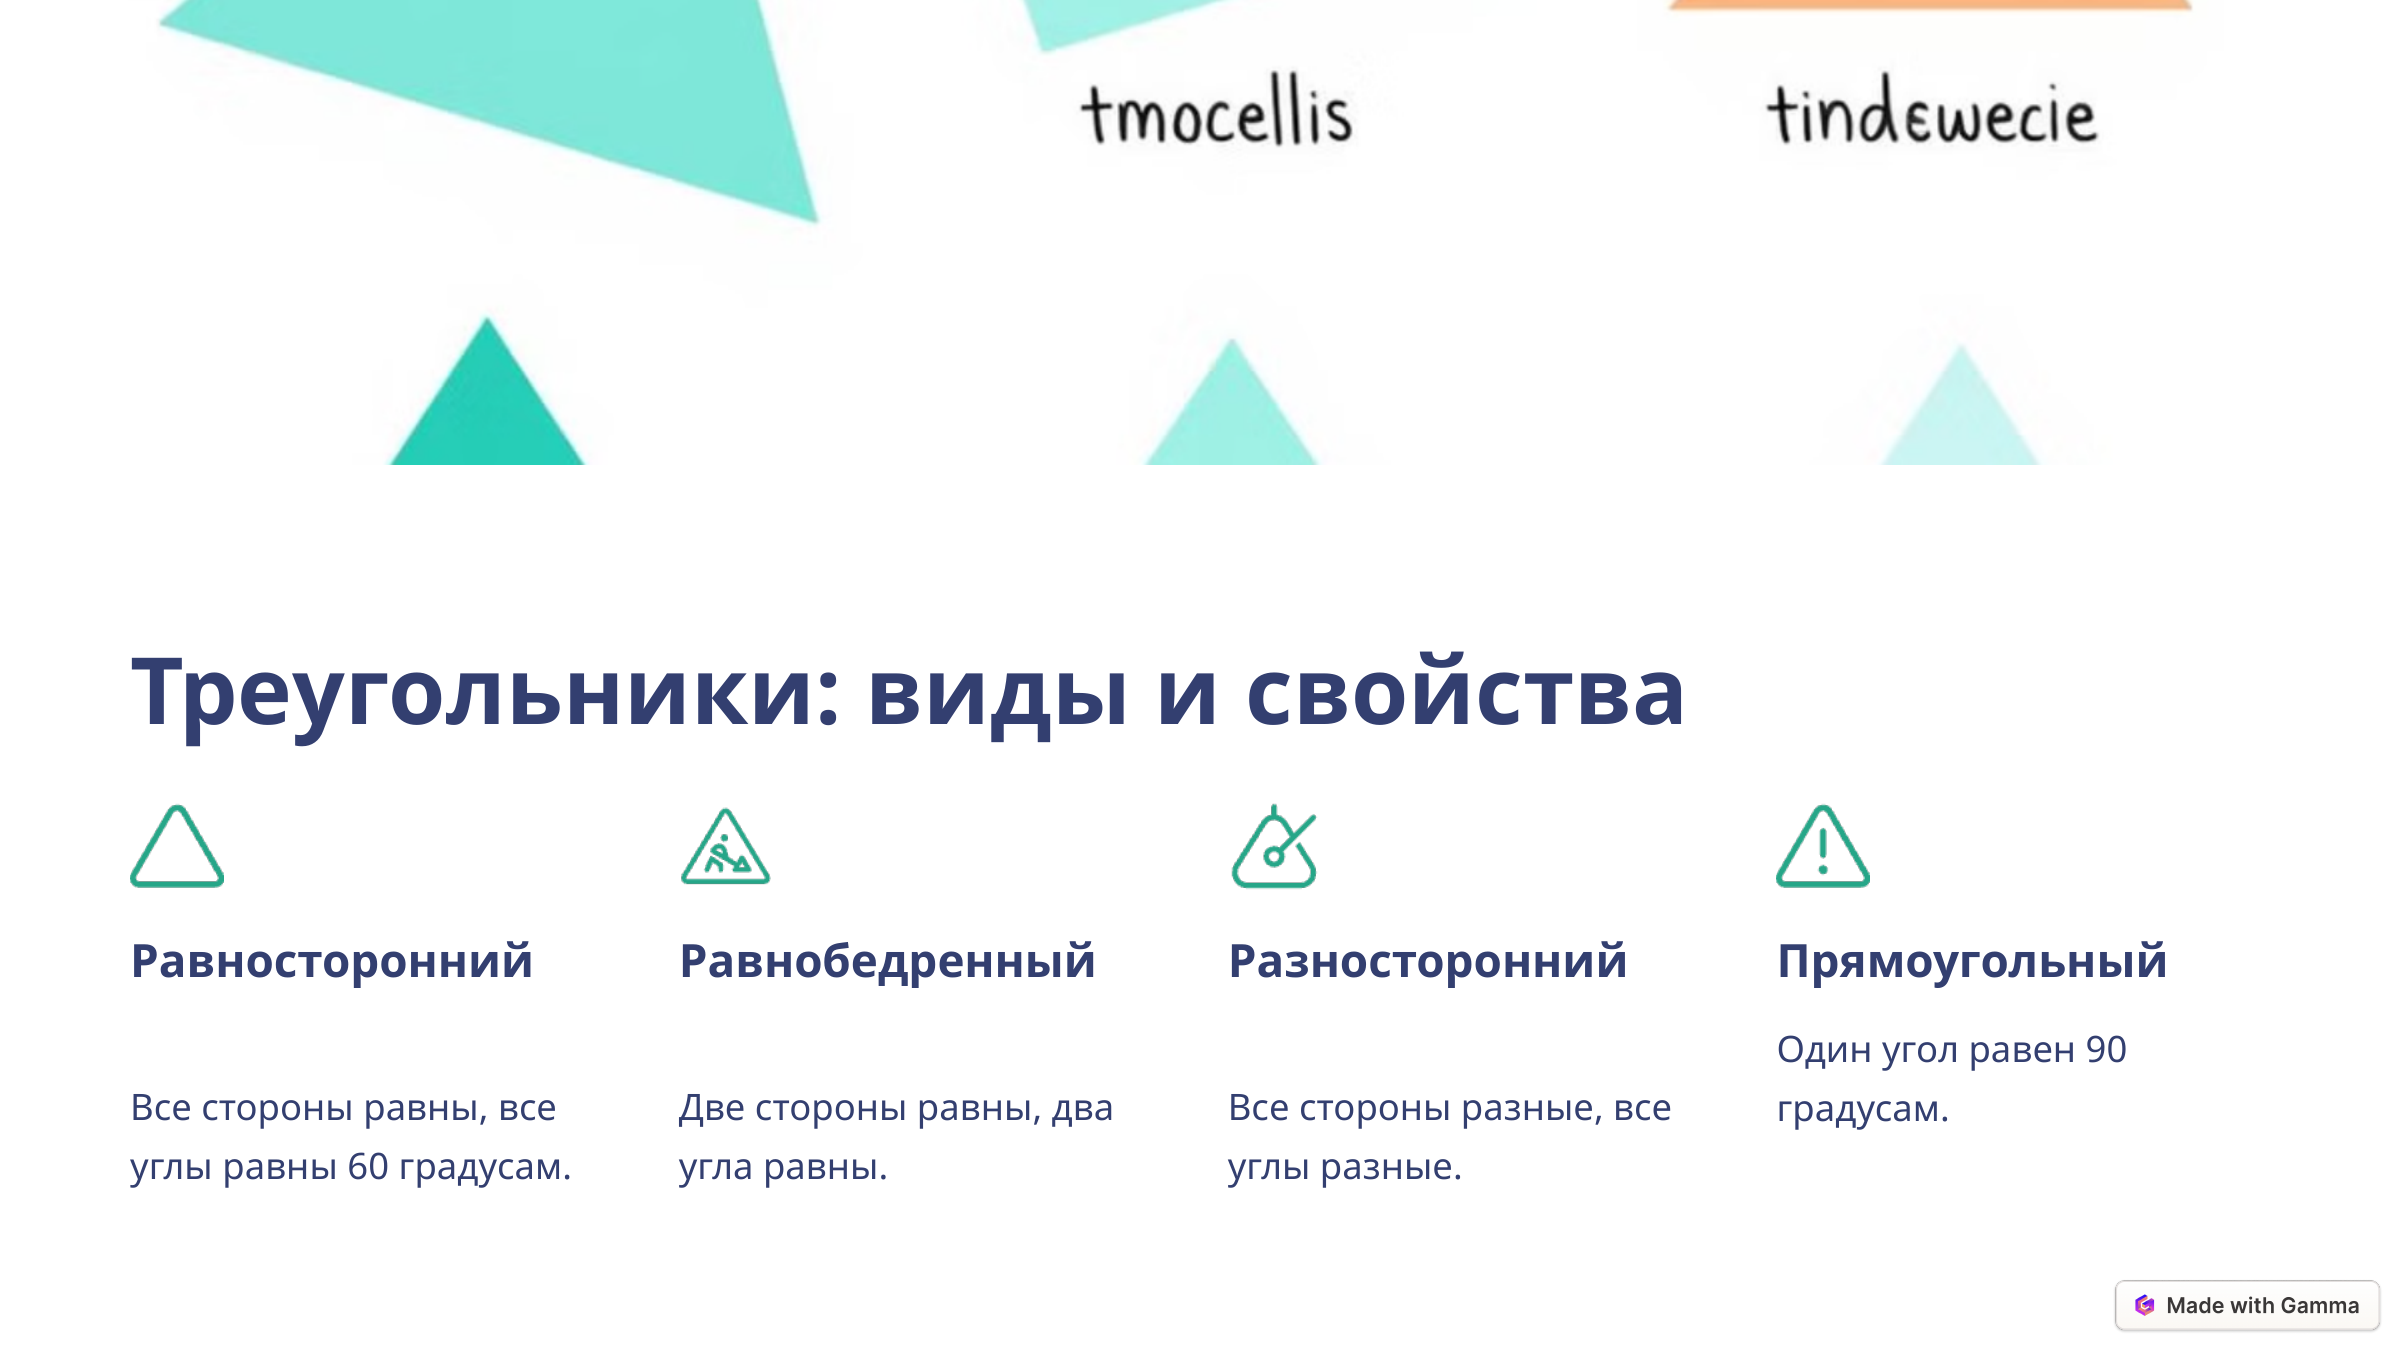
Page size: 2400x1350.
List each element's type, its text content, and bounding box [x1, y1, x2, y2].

picture [2106, 1271, 2389, 1339]
text_box Треугольники: виды и свойства [130, 627, 2047, 744]
text_box Прямоугольный [1776, 929, 2266, 988]
text_box Все стороны равны, все углы равны 60 градусам. [130, 1068, 624, 1188]
text_box Равнобедренный [679, 929, 1173, 1047]
picture [1776, 799, 1870, 893]
text_box Равносторонний [130, 929, 624, 1047]
picture [678, 799, 773, 893]
picture [130, 799, 224, 893]
picture [0, 0, 2400, 466]
text_box Разносторонний [1227, 929, 1721, 1047]
text_box Все стороны разные, все углы разные. [1227, 1068, 1721, 1188]
picture [1227, 799, 1321, 893]
text_box Две стороны равны, два угла равны. [679, 1068, 1173, 1188]
text_box Один угол равен 90 градусам. [1776, 1010, 2270, 1130]
